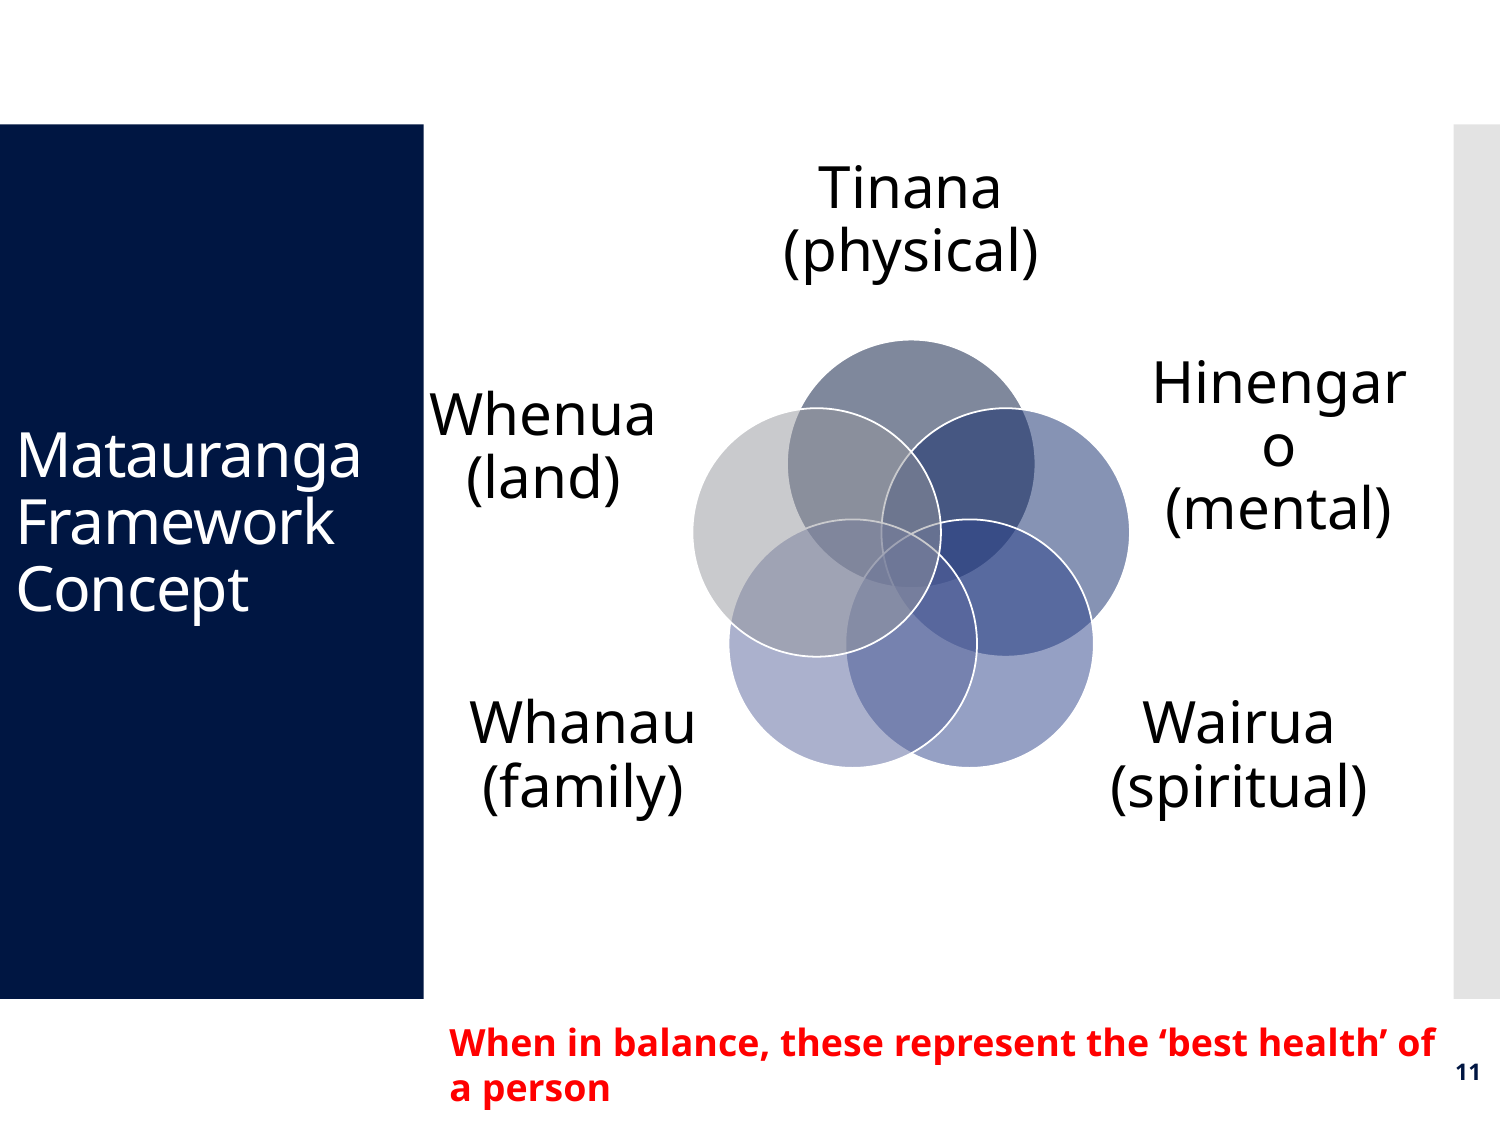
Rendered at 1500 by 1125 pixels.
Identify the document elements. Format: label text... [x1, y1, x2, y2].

slide_number 11 [1463, 1042, 1497, 1103]
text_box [359, 136, 1463, 848]
title Matauranga Framework Concept [0, 184, 420, 940]
text_box When in balance, these represent the ‘best health’ of a person [434, 1012, 1463, 1117]
